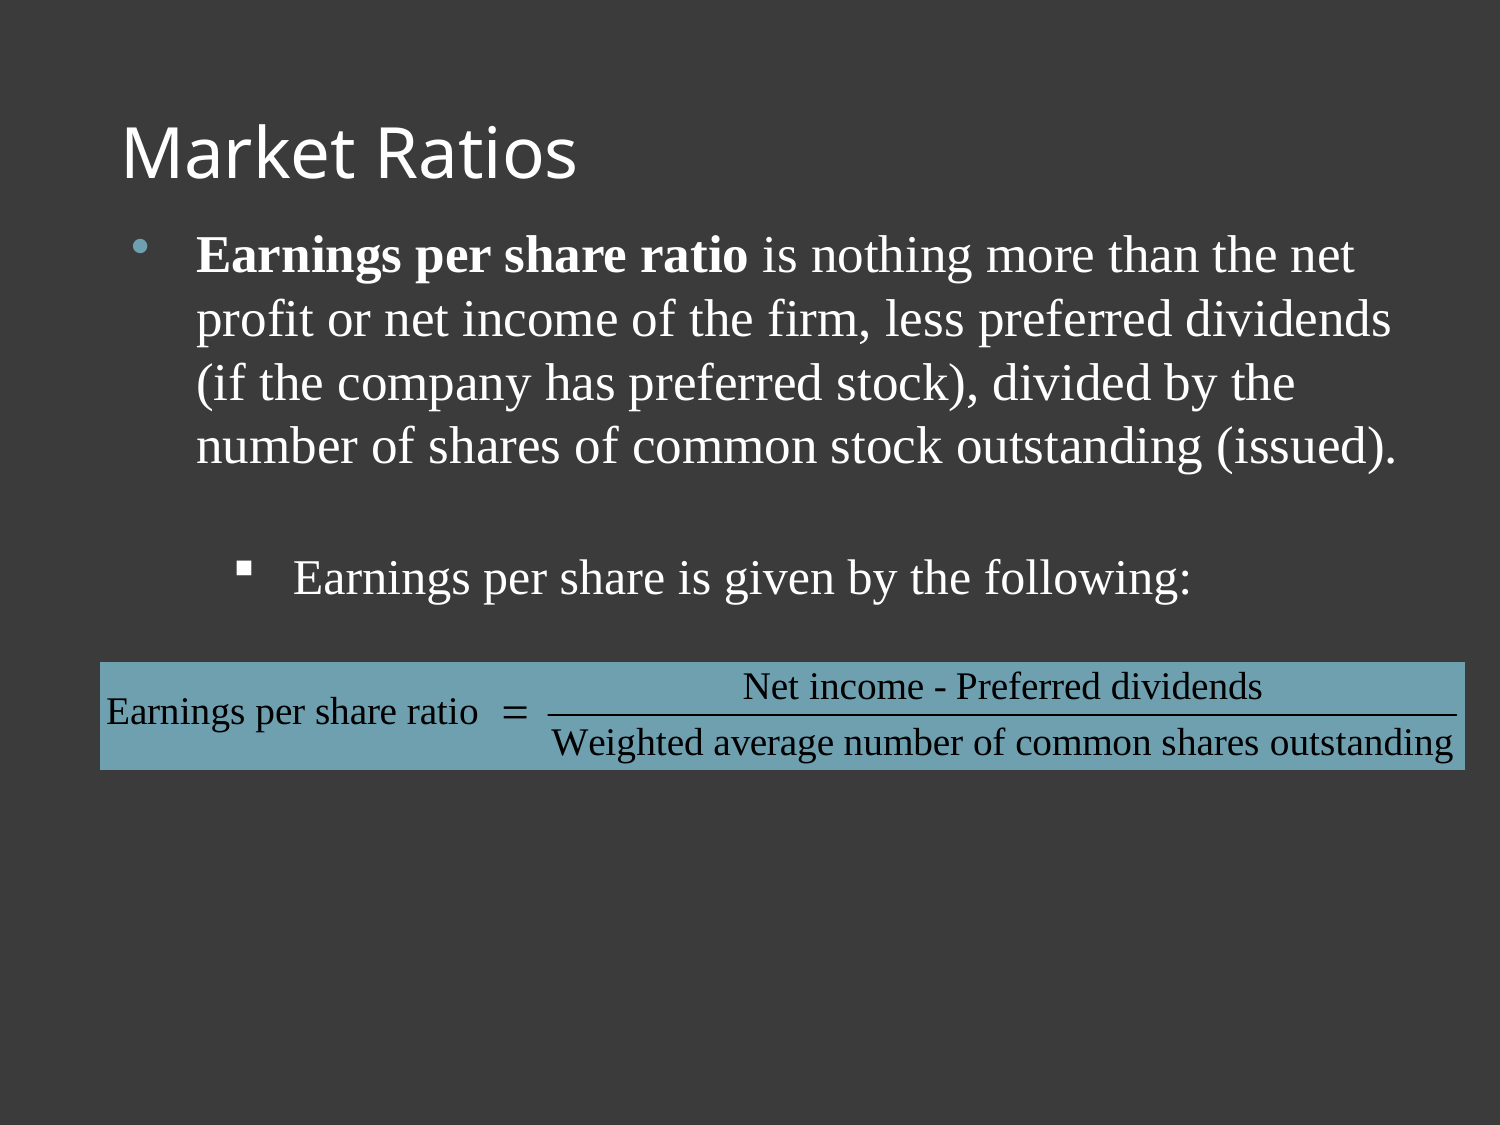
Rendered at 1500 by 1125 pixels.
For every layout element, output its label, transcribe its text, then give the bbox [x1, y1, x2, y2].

list Earnings per share ratio is nothing more than the net profit or net income of the firm, less preferred dividends (if the company has preferred stock), divided by the number of shares of common stock outstanding (issued). [112, 212, 1425, 488]
title Market Ratios [112, 99, 1388, 200]
text_box Earnings per share is given by the following: [217, 537, 1208, 652]
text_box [99, 662, 1465, 771]
